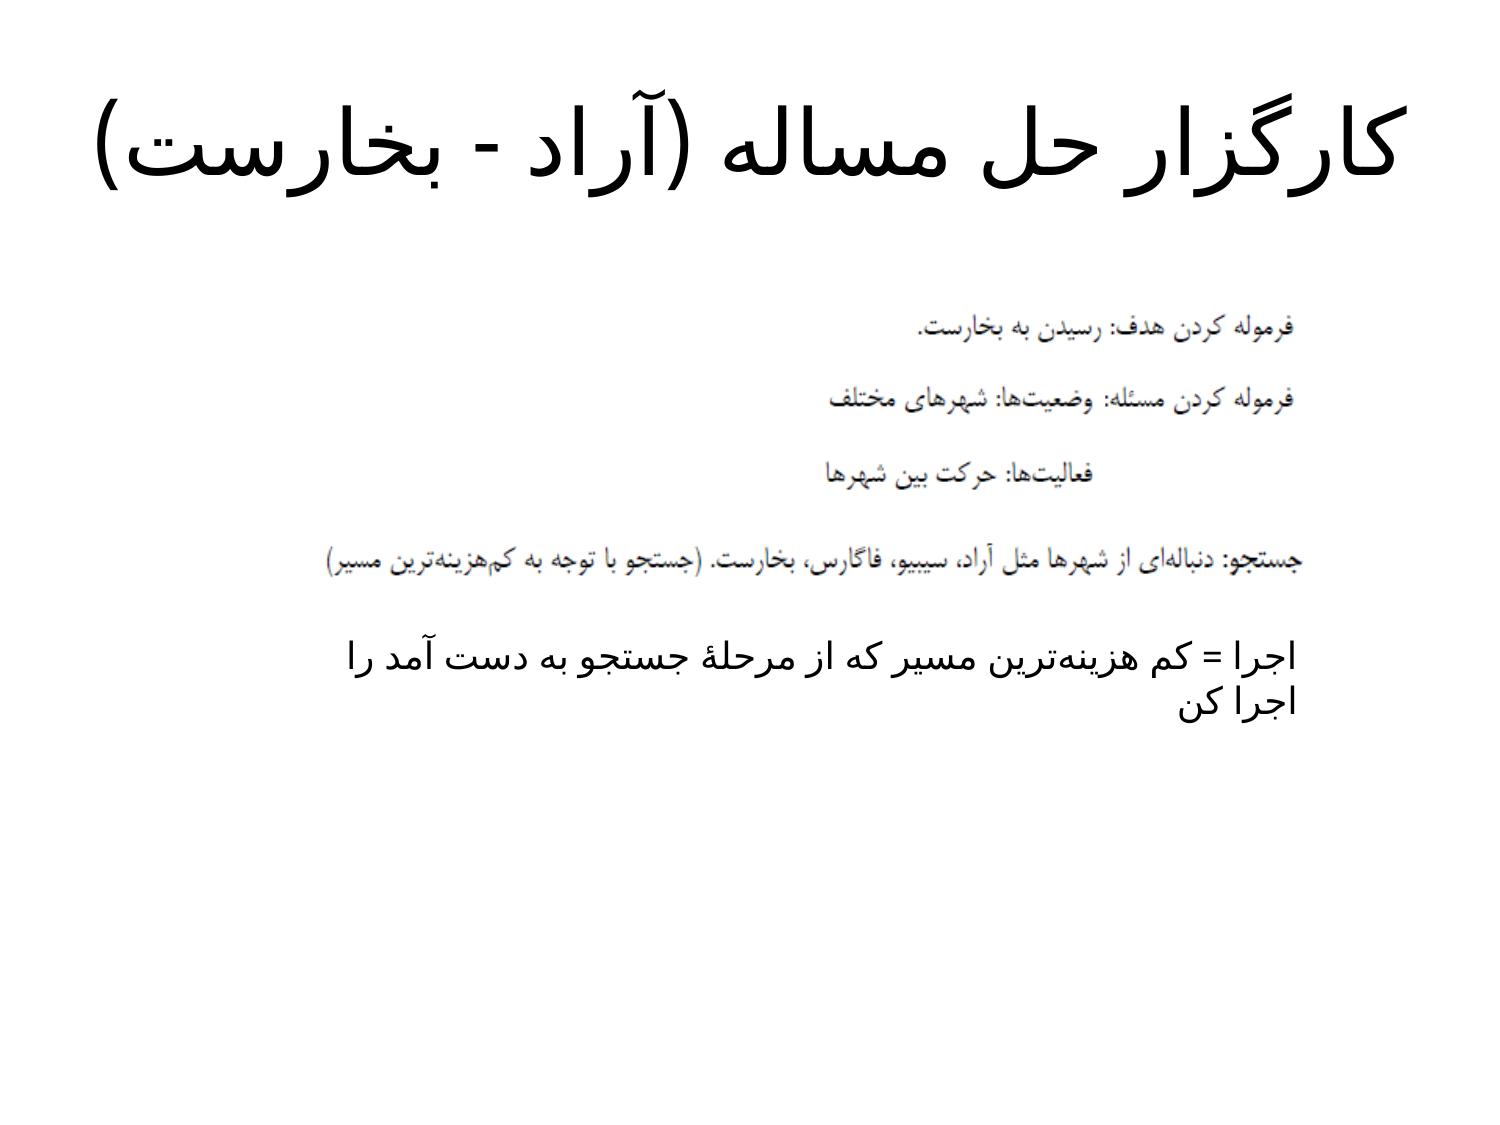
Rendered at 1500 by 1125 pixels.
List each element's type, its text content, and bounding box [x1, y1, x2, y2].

title کارگزار حل مساله (آراد - بخارست) [75, 45, 1425, 233]
picture [807, 307, 1300, 505]
picture [309, 531, 1326, 594]
text_box اجرا = کم هزینه‌ترین مسیر که از مرحلهٔ جستجو به دست آمد را اجرا کن [263, 624, 1313, 730]
